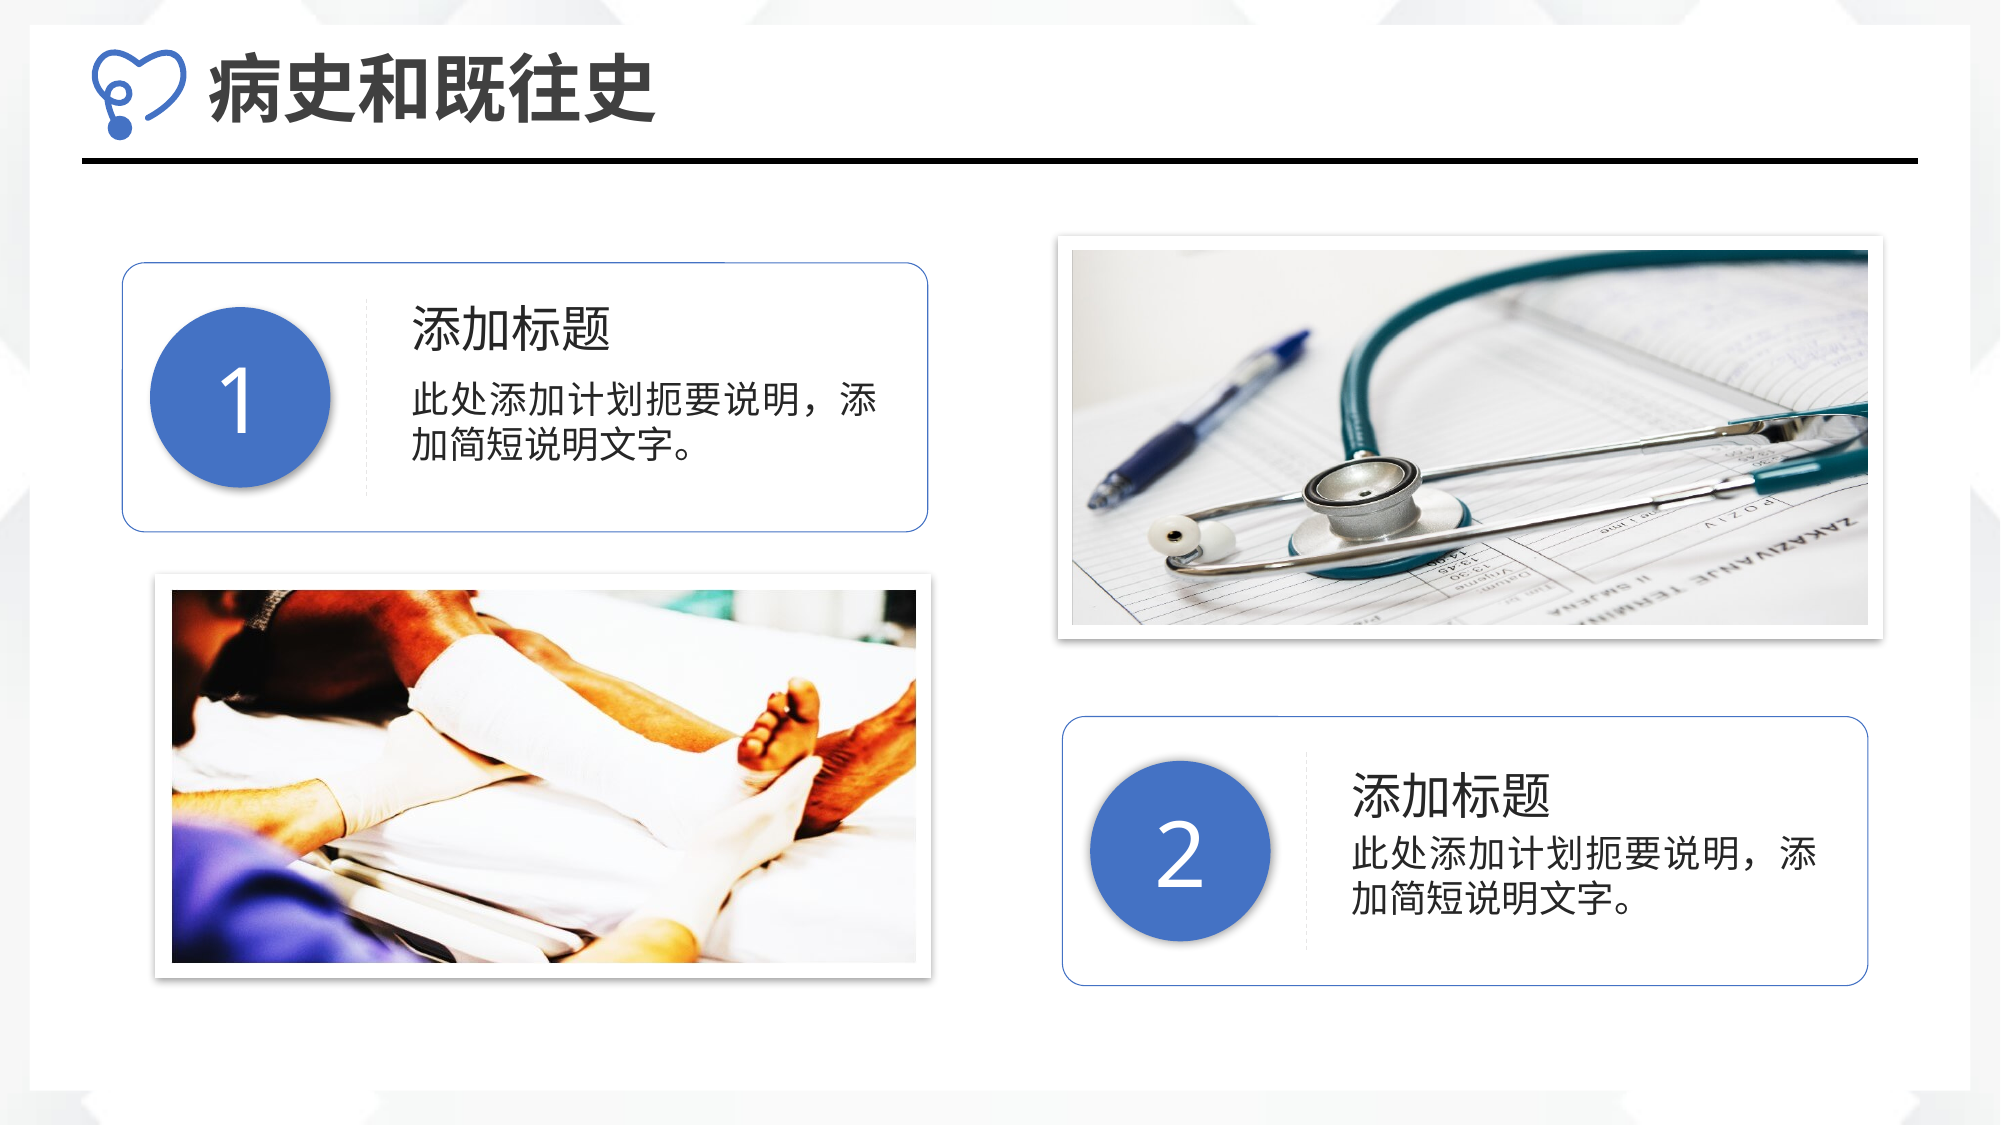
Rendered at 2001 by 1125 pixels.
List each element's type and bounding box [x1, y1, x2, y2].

text_box [122, 262, 928, 532]
text_box [1062, 716, 1868, 986]
picture [0, 0, 2001, 1125]
